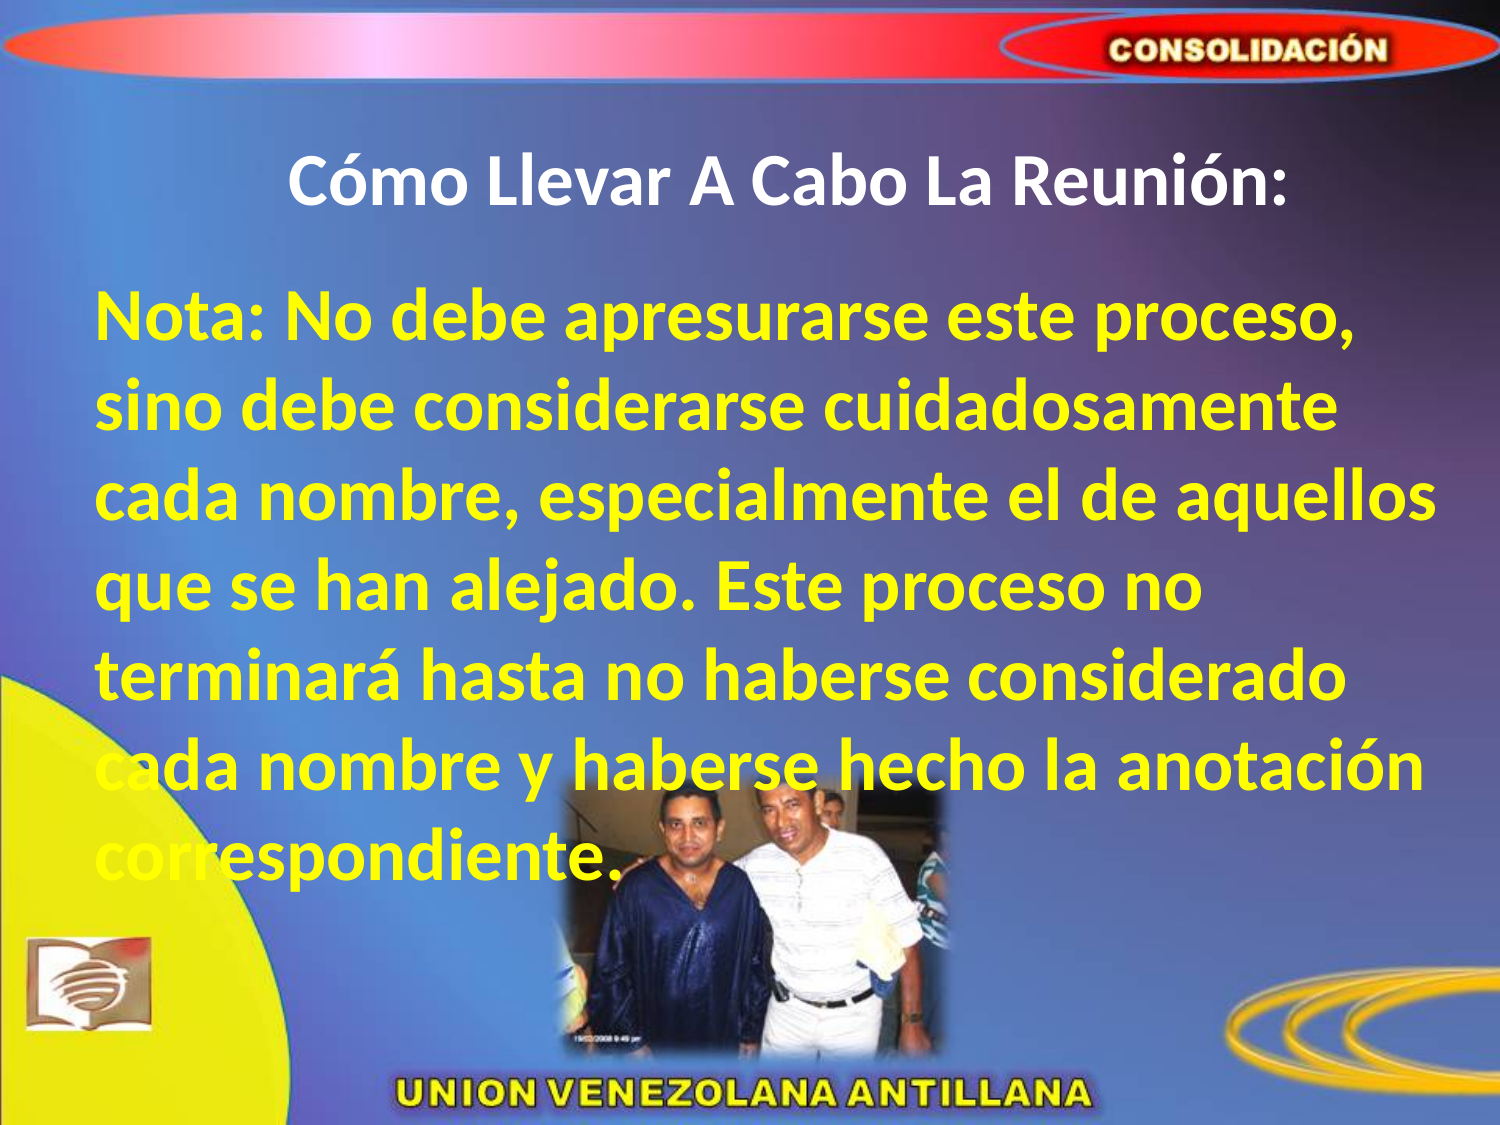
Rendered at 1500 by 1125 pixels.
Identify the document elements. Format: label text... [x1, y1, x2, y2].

list Nota: No debe apresurarse este proceso, sino debe considerarse cuidadosamente cada nombre, especialmente el de aquellos que se han alejado. Este proceso no terminará hasta no haberse considerado cada nombre y haberse hecho la anotación correspondiente. [23, 270, 1465, 1001]
picture [0, 0, 1500, 1125]
title Cómo Llevar A Cabo La Reunión: [0, 82, 1489, 270]
